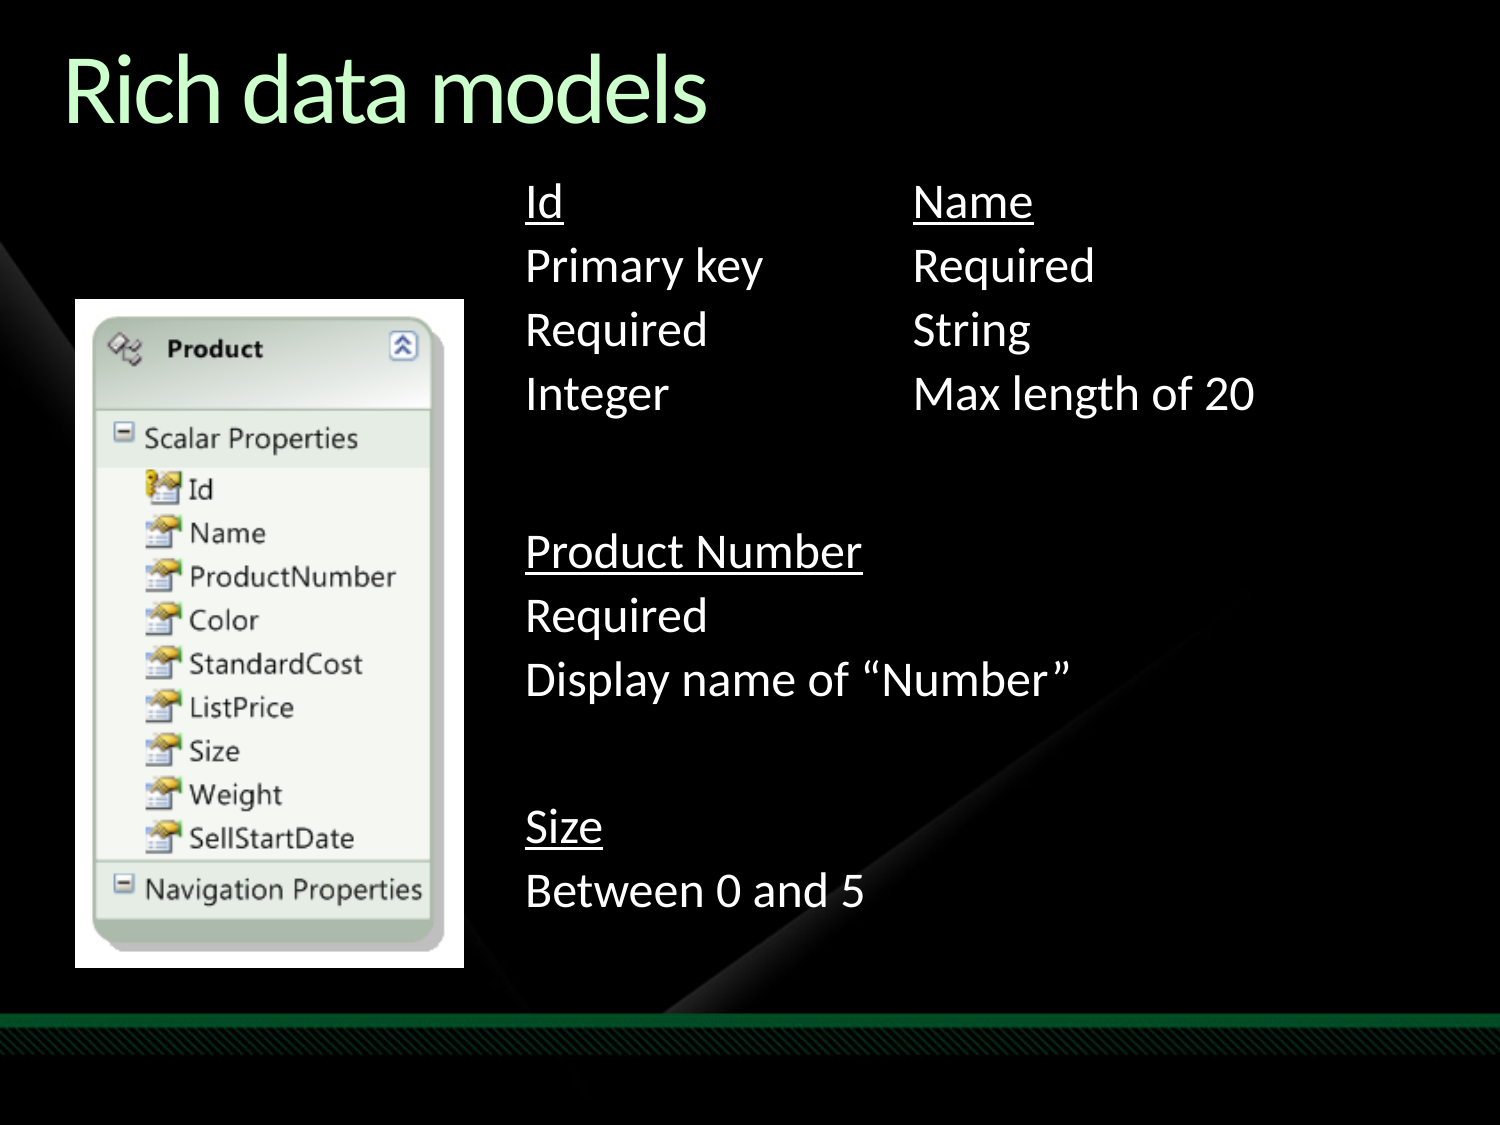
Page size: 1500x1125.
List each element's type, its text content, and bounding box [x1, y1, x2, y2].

title Rich data models [62, 37, 1438, 147]
text_box Size Between 0 and 5 [524, 799, 963, 922]
text_box Name Required String Max length of 20 [912, 175, 1288, 430]
picture [0, 0, 1500, 1125]
text_box Product Number Required Display name of “Number” [524, 524, 1363, 713]
text_box Id Primary key Required Integer [524, 174, 900, 430]
